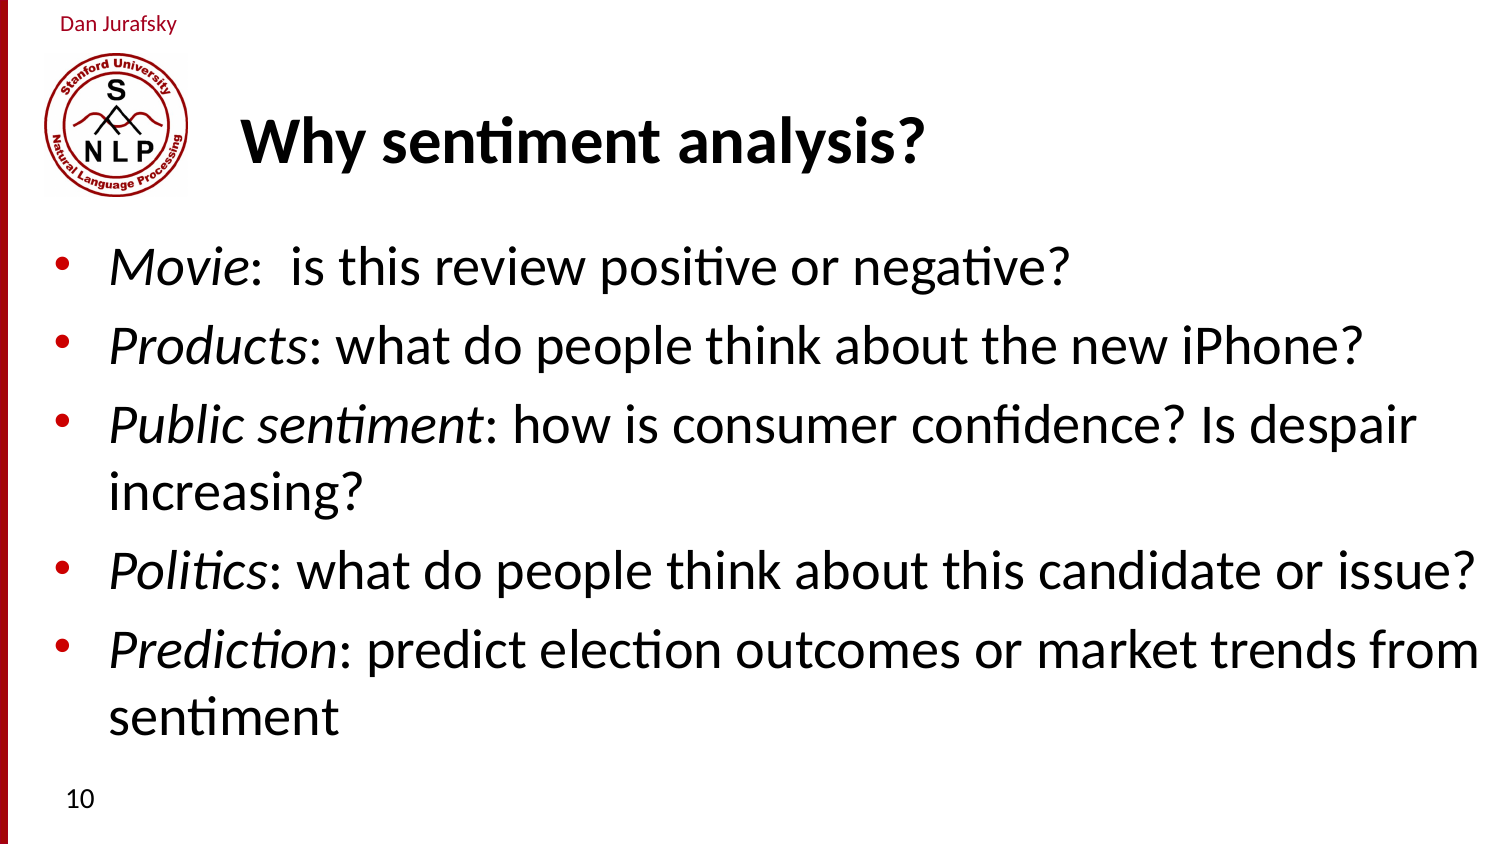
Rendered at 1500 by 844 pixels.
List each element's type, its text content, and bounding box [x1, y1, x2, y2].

picture [44, 53, 188, 197]
list Movie: is this review positive or negative? Products: what do people think about the new iPhone? Public sentiment: how is consumer confidence? Is despair increasing? Politics: what do people think about this candidate or issue? Prediction: predict election outcomes or market trends from sentiment [37, 221, 1500, 769]
title Why sentiment analysis? [225, 62, 1450, 185]
slide_number 10 [49, 771, 376, 829]
